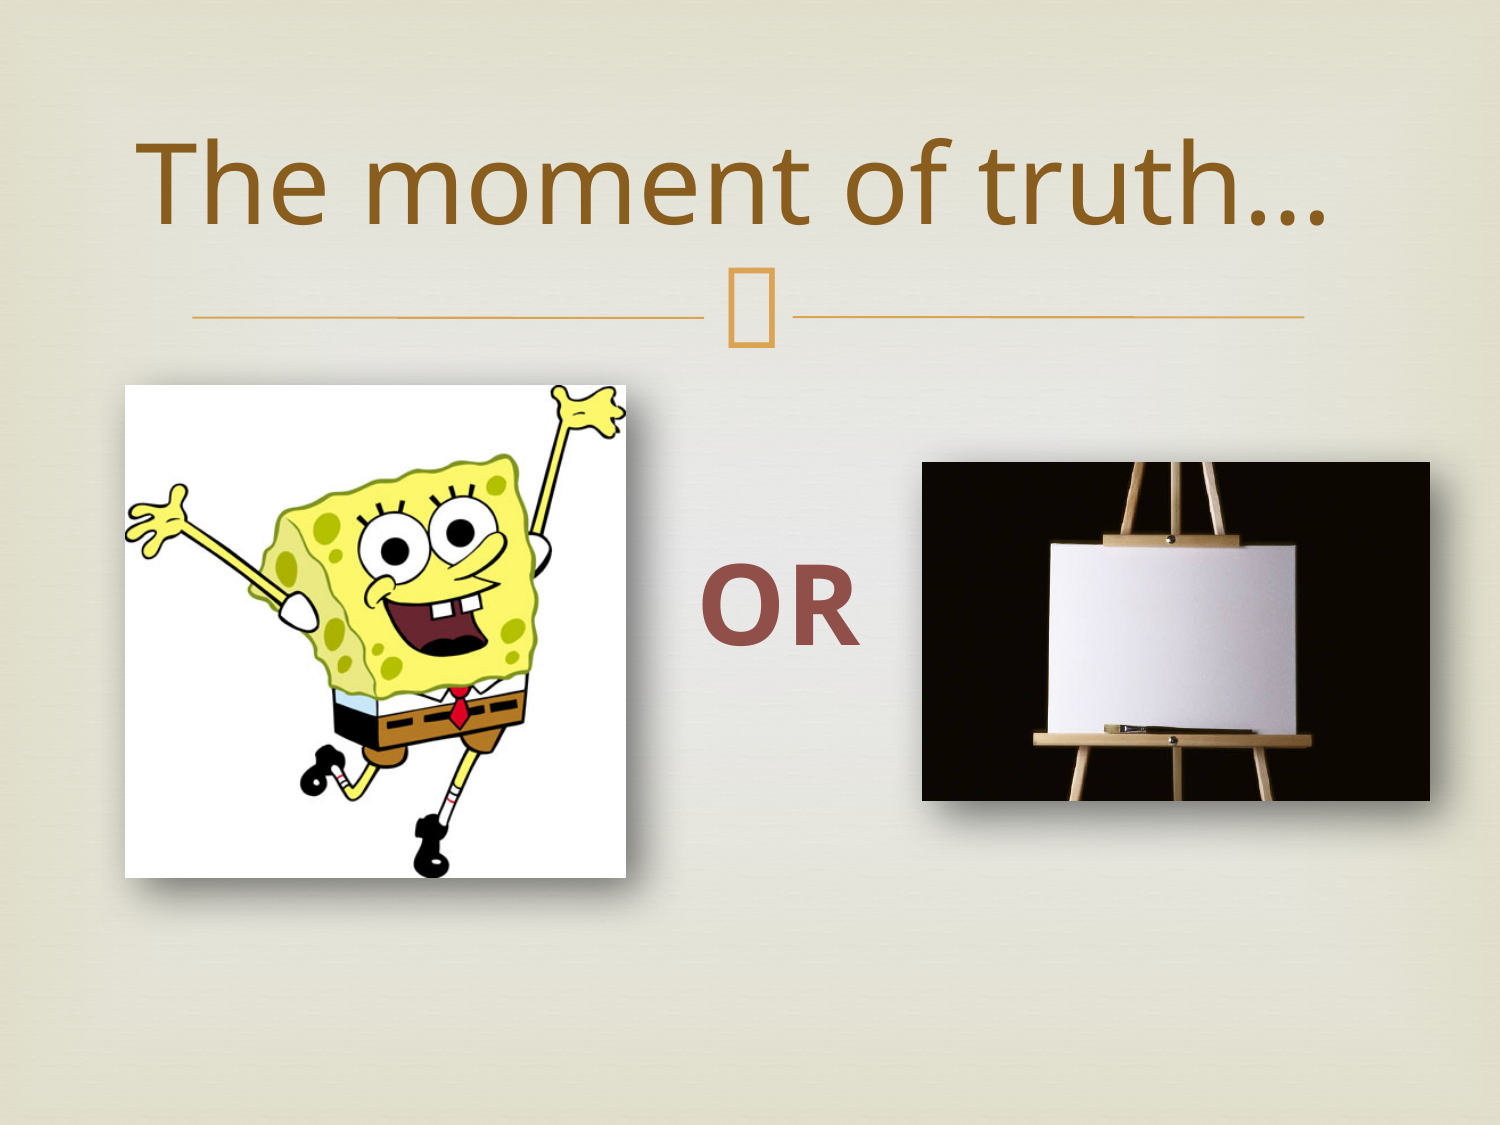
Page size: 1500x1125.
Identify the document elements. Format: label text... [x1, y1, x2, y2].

text_box Or [681, 524, 876, 675]
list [124, 384, 626, 879]
picture [922, 461, 1431, 801]
title The moment of truth… [112, 93, 1386, 267]
